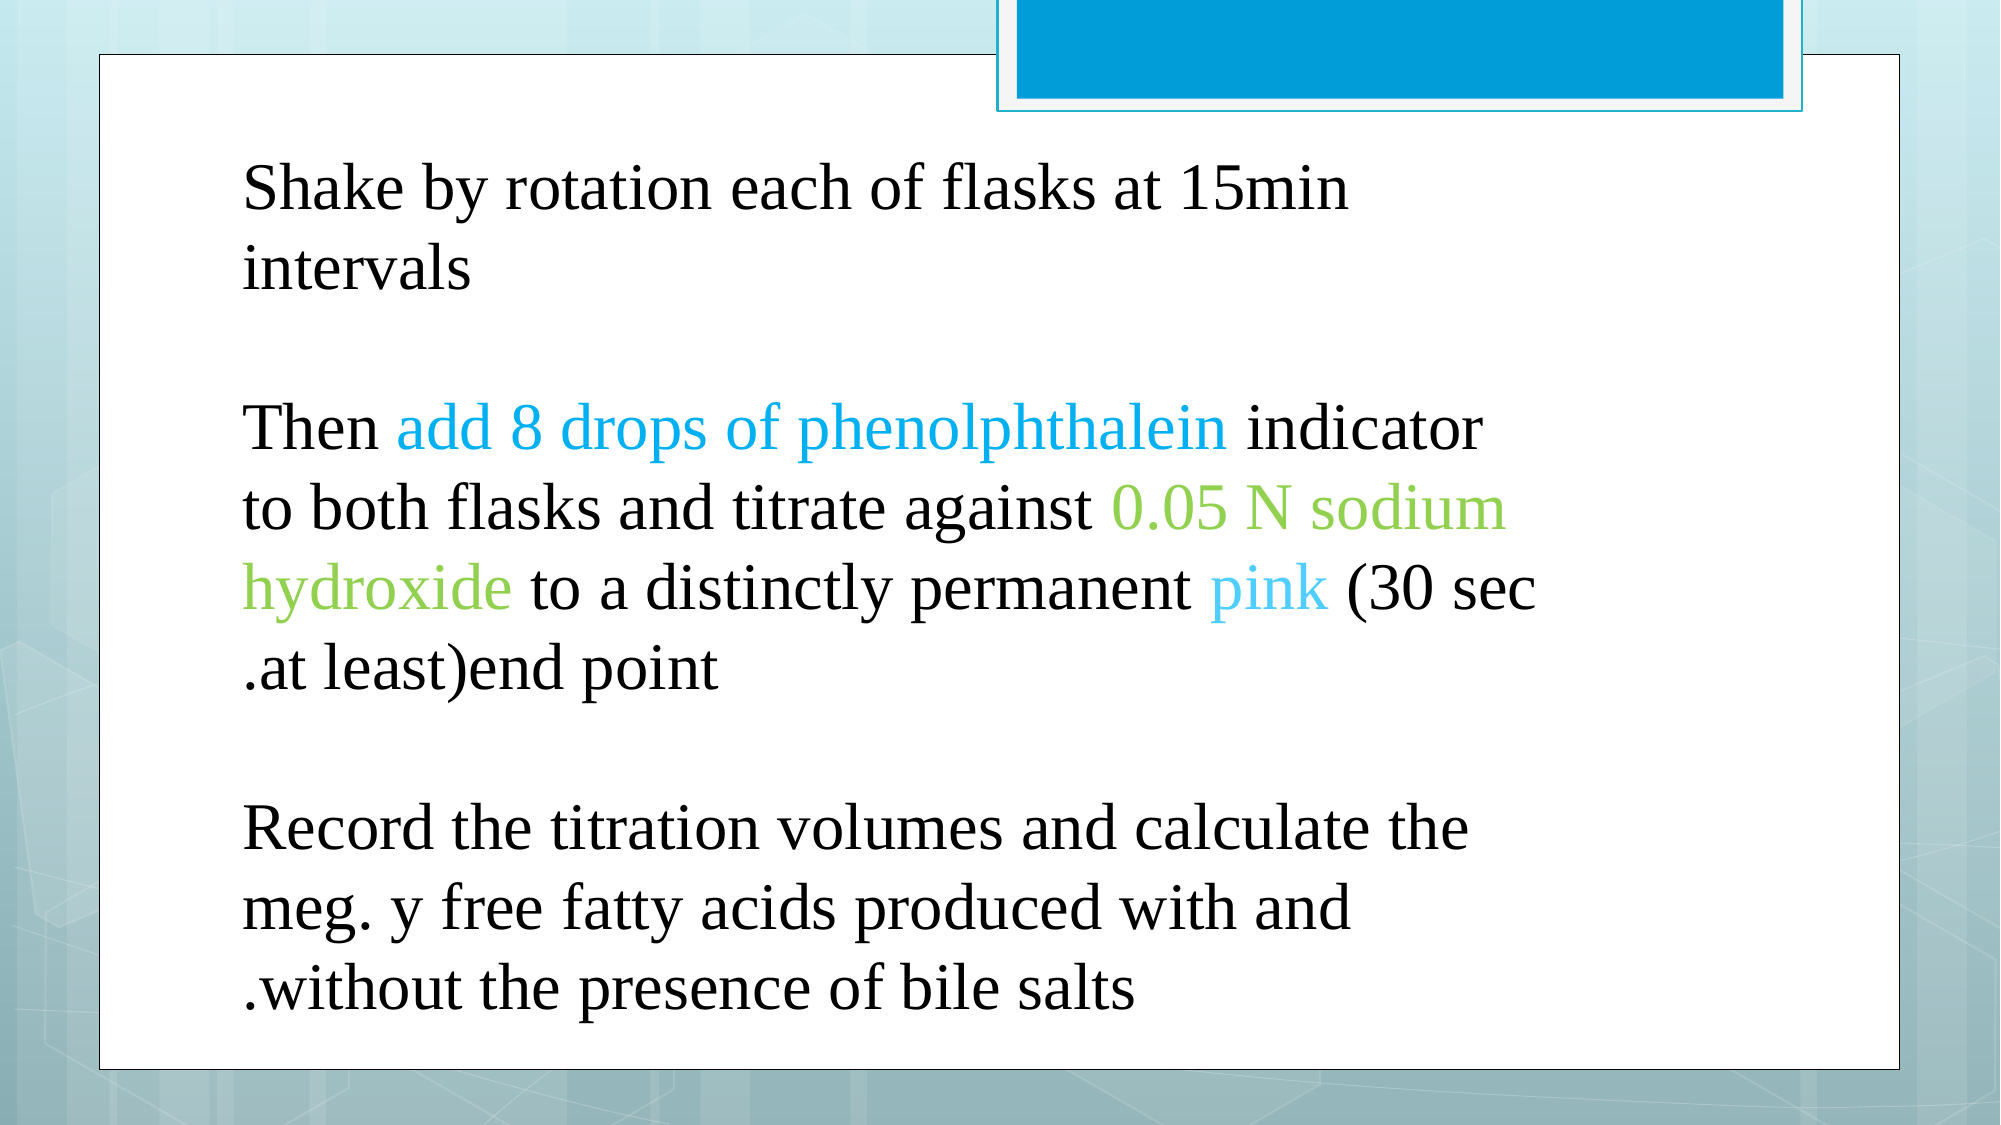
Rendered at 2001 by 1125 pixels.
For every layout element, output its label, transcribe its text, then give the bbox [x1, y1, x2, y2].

text_box Shake by rotation each of flasks at 15min intervals Then add 8 drops of phenolphthalein indicator to both flasks and titrate against 0.05 N sodium hydroxide to a distinctly permanent pink (30 sec at least)end point. Record the titration volumes and calculate the meg. y free fatty acids produced with and without the presence of bile salts. [227, 135, 1560, 1031]
